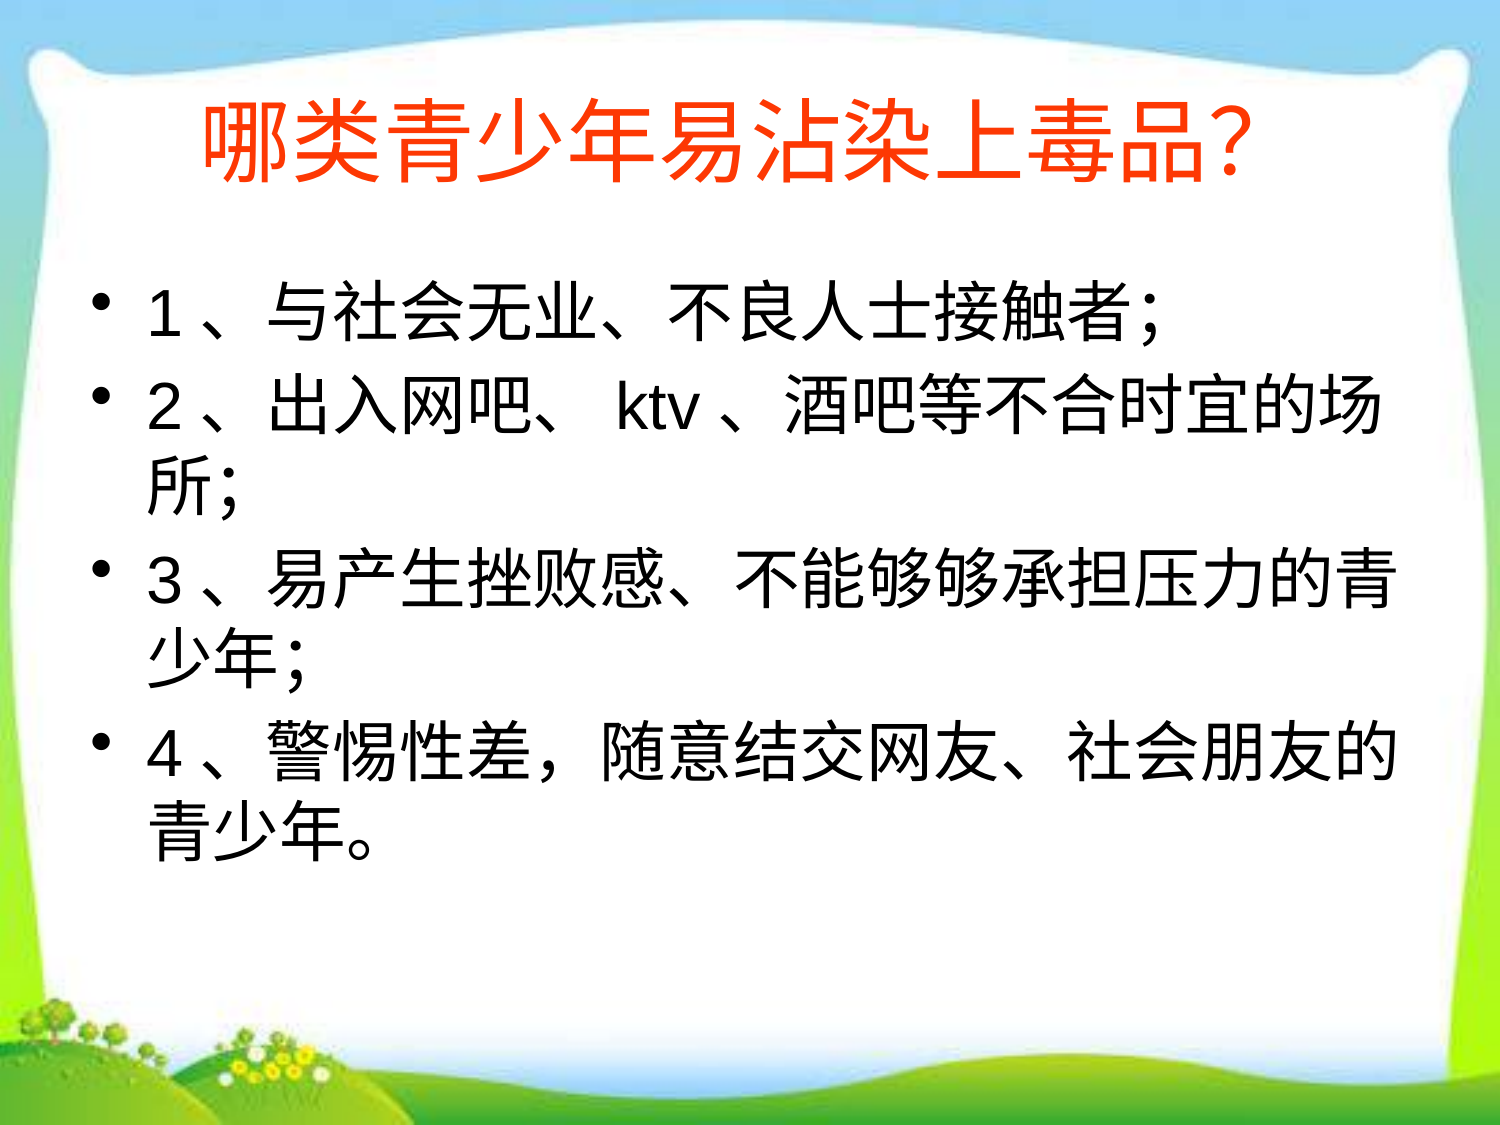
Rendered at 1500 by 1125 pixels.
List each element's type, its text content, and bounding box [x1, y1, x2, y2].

list 1、与社会无业、不良人士接触者； 2、出入网吧、ktv、酒吧等不合时宜的场所； 3、易产生挫败感、不能够够承担压力的青少年； 4、警惕性差，随意结交网友、社会朋友的青少年。 [74, 262, 1426, 1006]
picture [0, 0, 1500, 1125]
title 哪类青少年易沾染上毒品？ [74, 44, 1426, 233]
